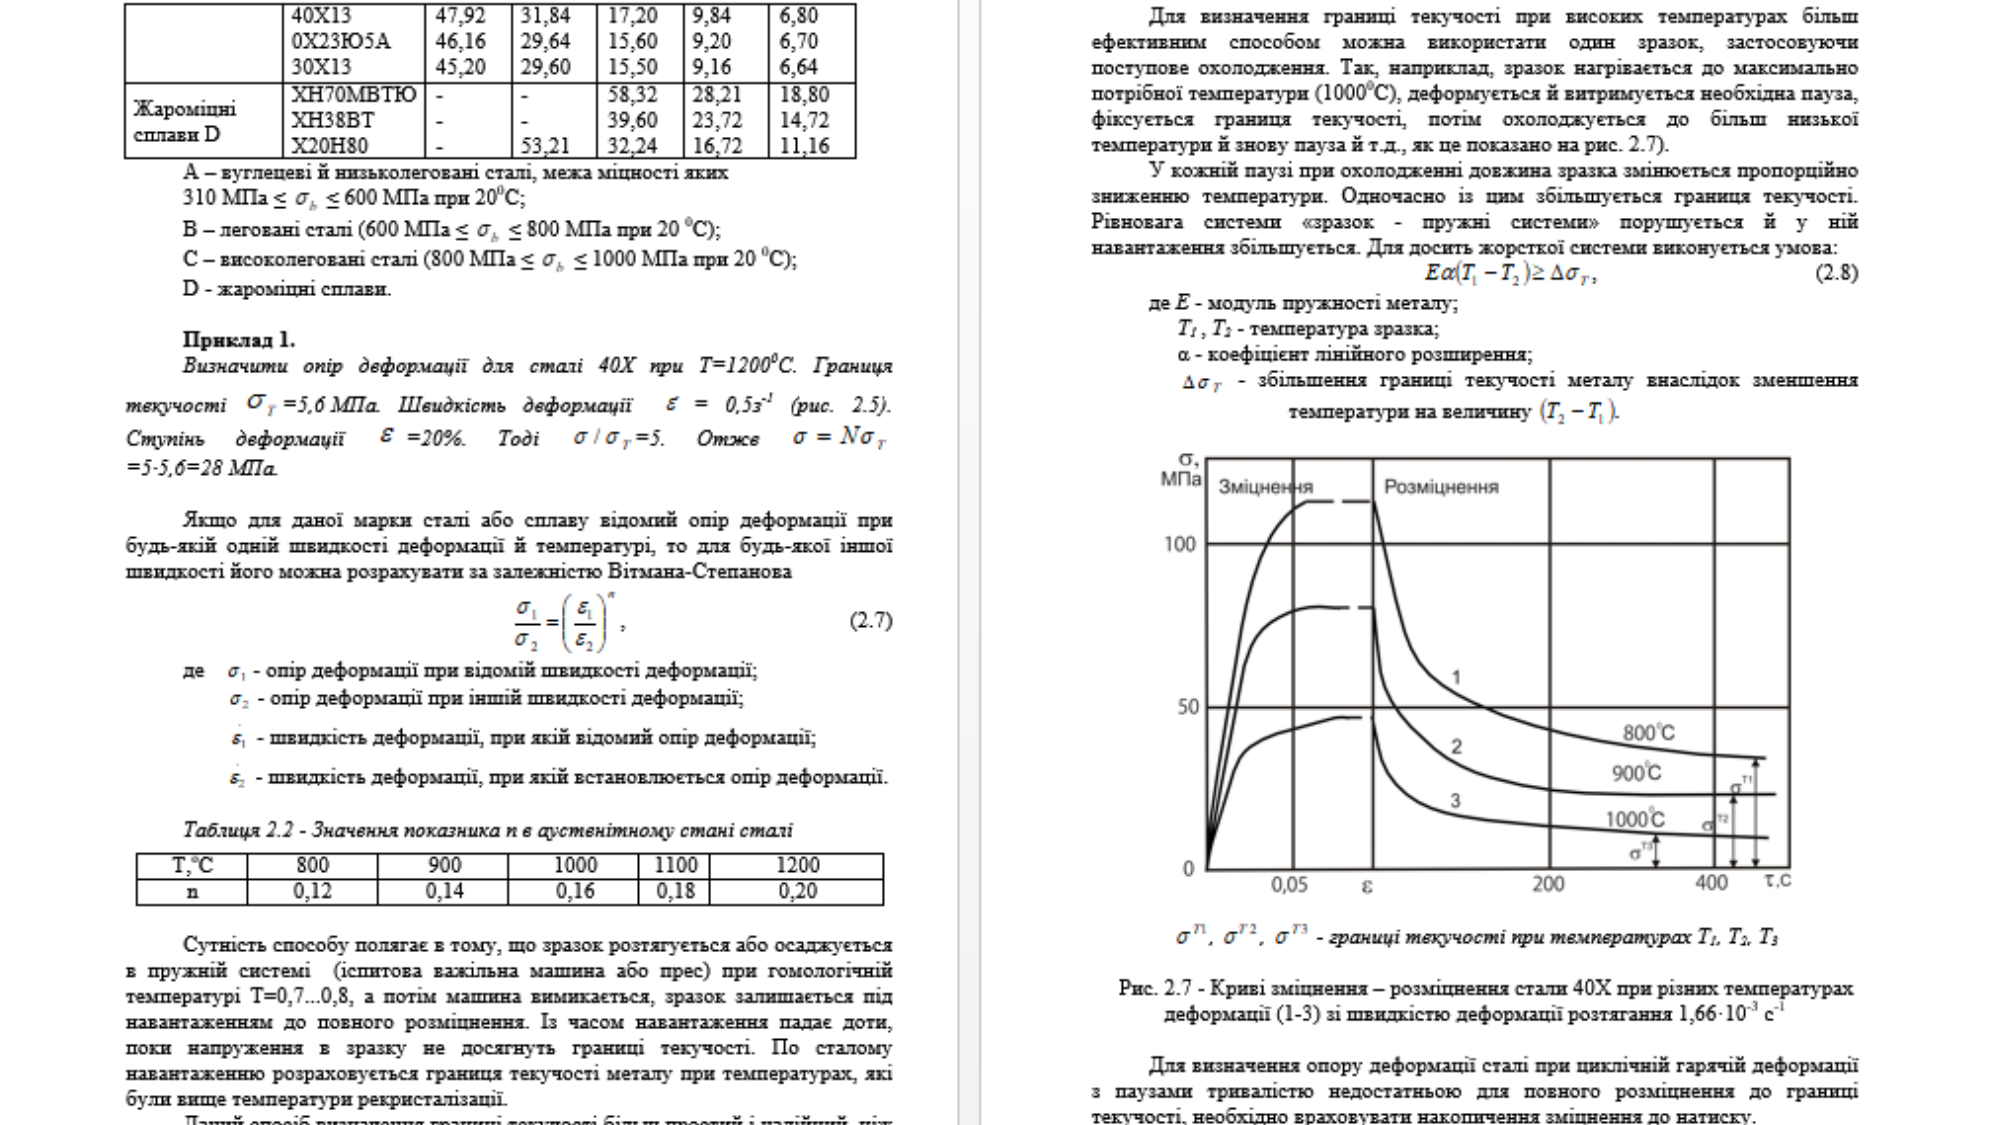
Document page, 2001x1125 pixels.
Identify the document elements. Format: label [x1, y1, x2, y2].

list [81, 0, 1908, 1125]
